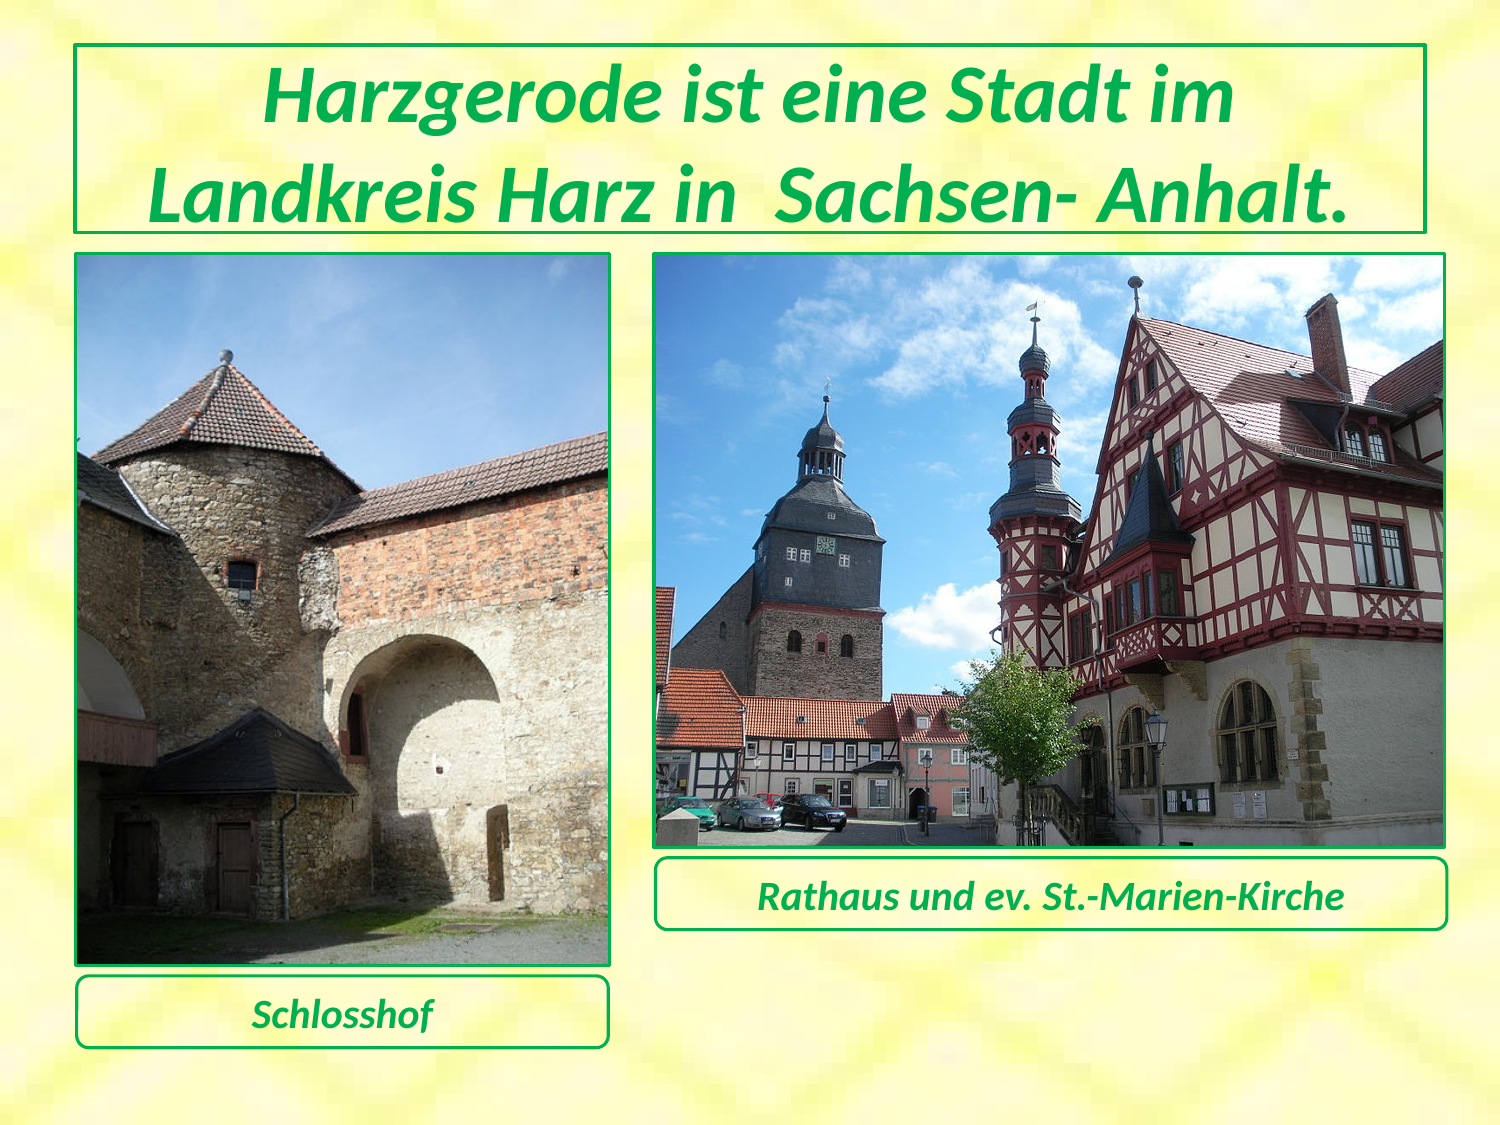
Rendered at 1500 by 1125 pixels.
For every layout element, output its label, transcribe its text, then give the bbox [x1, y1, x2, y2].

text_box Rathaus und ev. St.-Marien-Kirche [655, 857, 1447, 930]
title Harzgerode ist eine Stadt im Landkreis Harz in Sachsen- Anhalt. [75, 45, 1425, 233]
text_box Schlosshof [76, 975, 609, 1048]
picture [0, 0, 1500, 1125]
